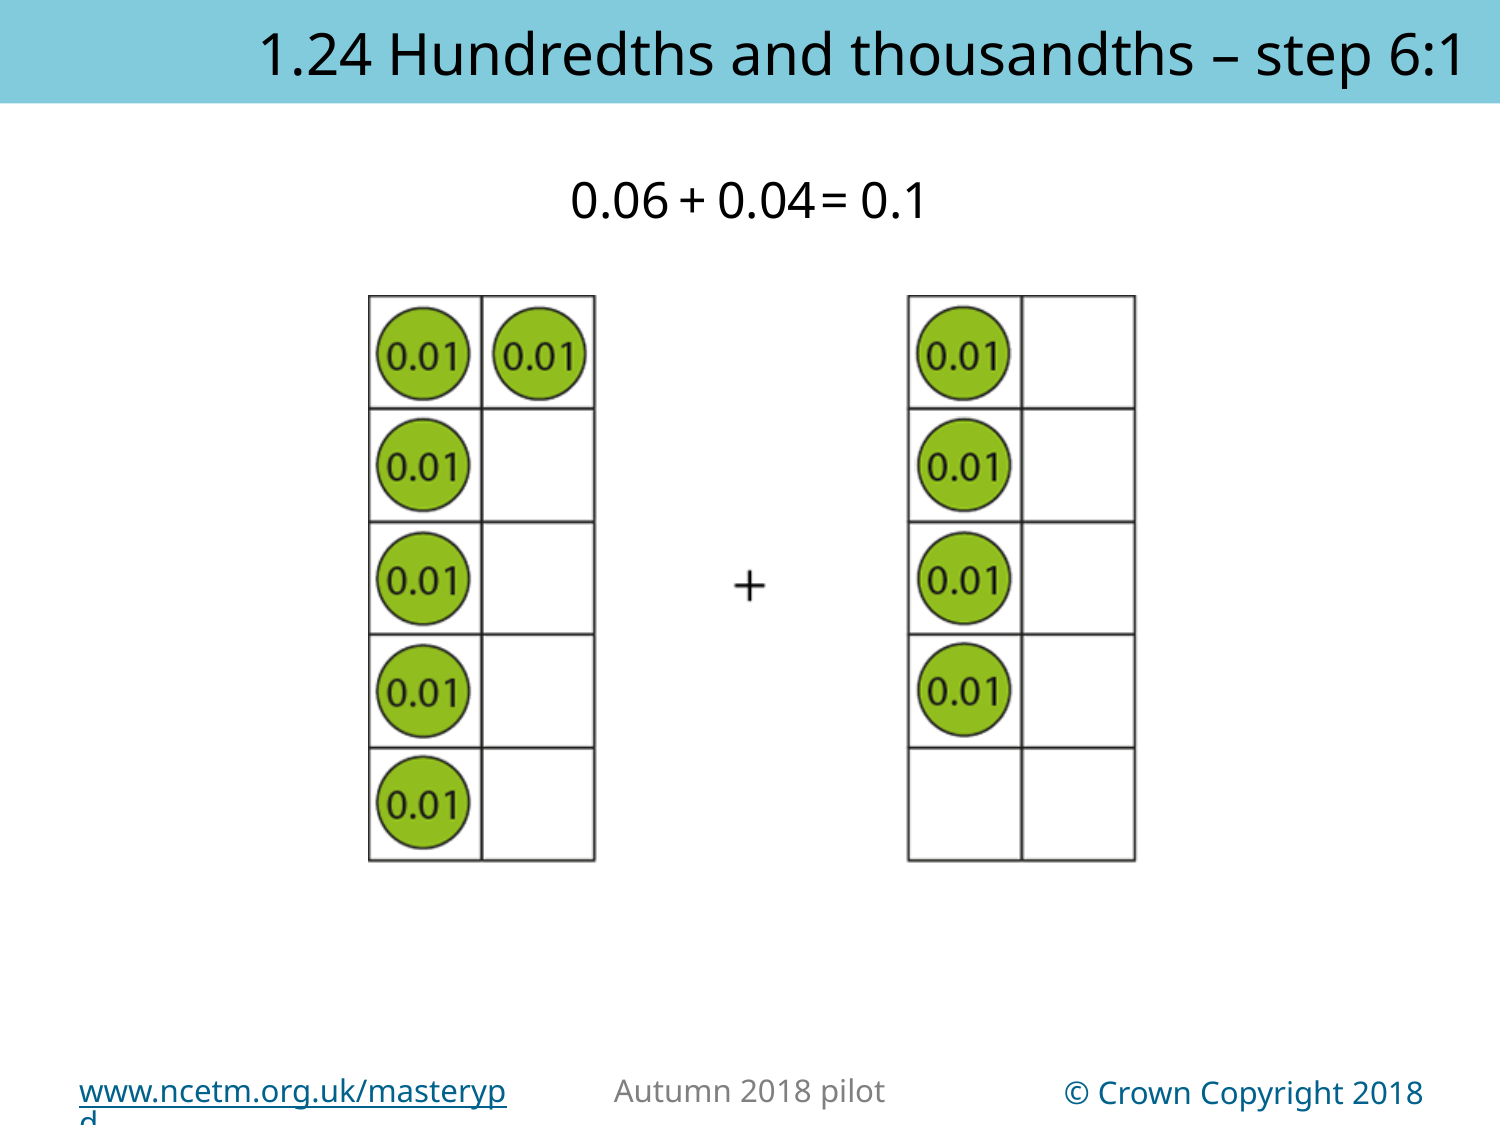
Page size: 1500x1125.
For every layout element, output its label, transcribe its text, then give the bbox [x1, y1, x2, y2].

picture [882, 295, 1171, 877]
text_box = [805, 161, 845, 237]
text_box 0.06 [555, 161, 663, 237]
text_box 0.04 [702, 161, 805, 237]
list 1.24 Hundredths and thousandths – step 6:1 [0, 0, 1500, 104]
picture [367, 295, 611, 877]
text_box + [663, 161, 702, 237]
picture [726, 295, 775, 877]
text_box 0.1 [845, 161, 946, 237]
